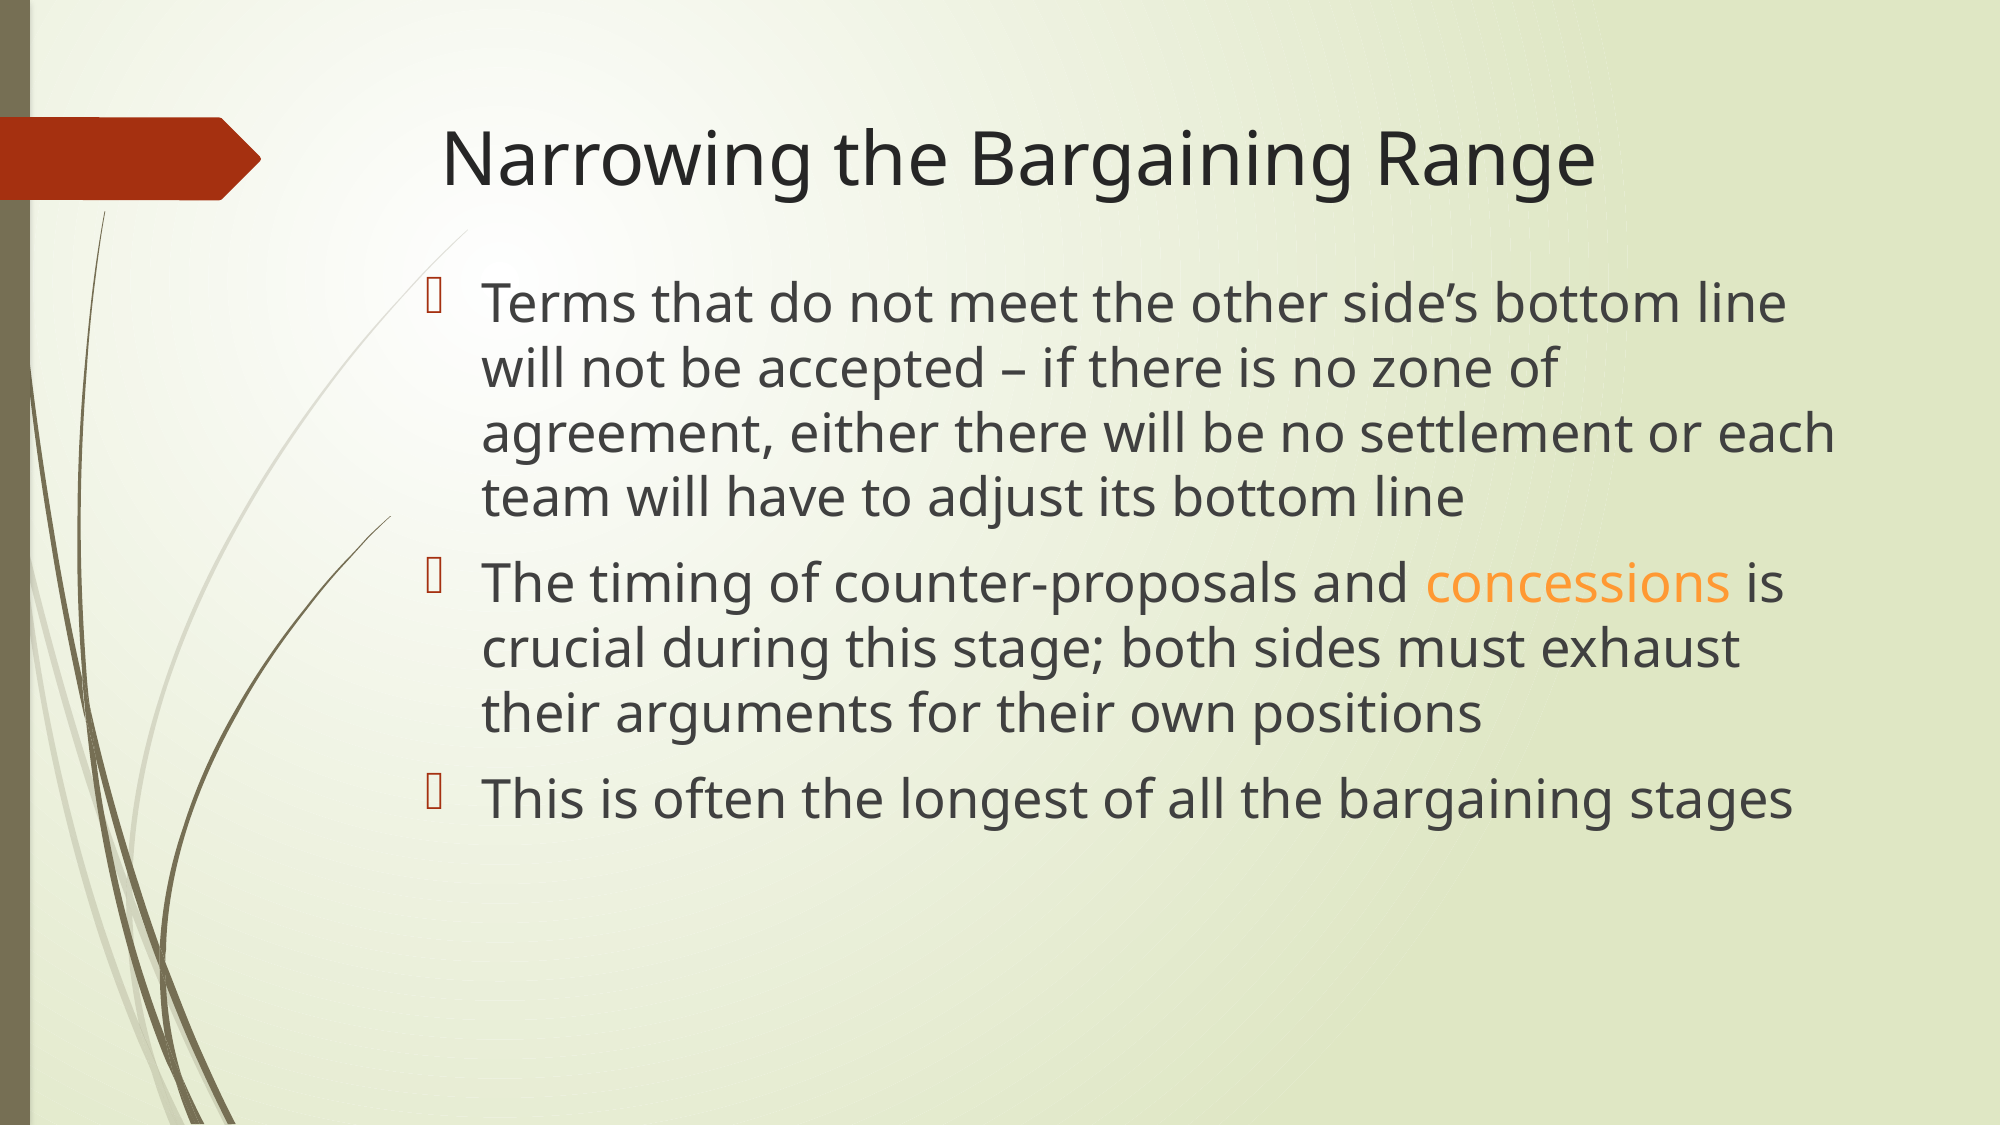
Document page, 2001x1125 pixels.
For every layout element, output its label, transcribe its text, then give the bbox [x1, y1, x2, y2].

list Terms that do not meet the other side’s bottom line will not be accepted – if there is no zone of agreement, either there will be no settlement or each team will have to adjust its bottom line The timing of counter-proposals and concessions is crucial during this stage; both sides must exhaust their arguments for their own positions This is often the longest of all the bargaining stages [410, 260, 1873, 881]
title Narrowing the Bargaining Range [425, 102, 1888, 313]
